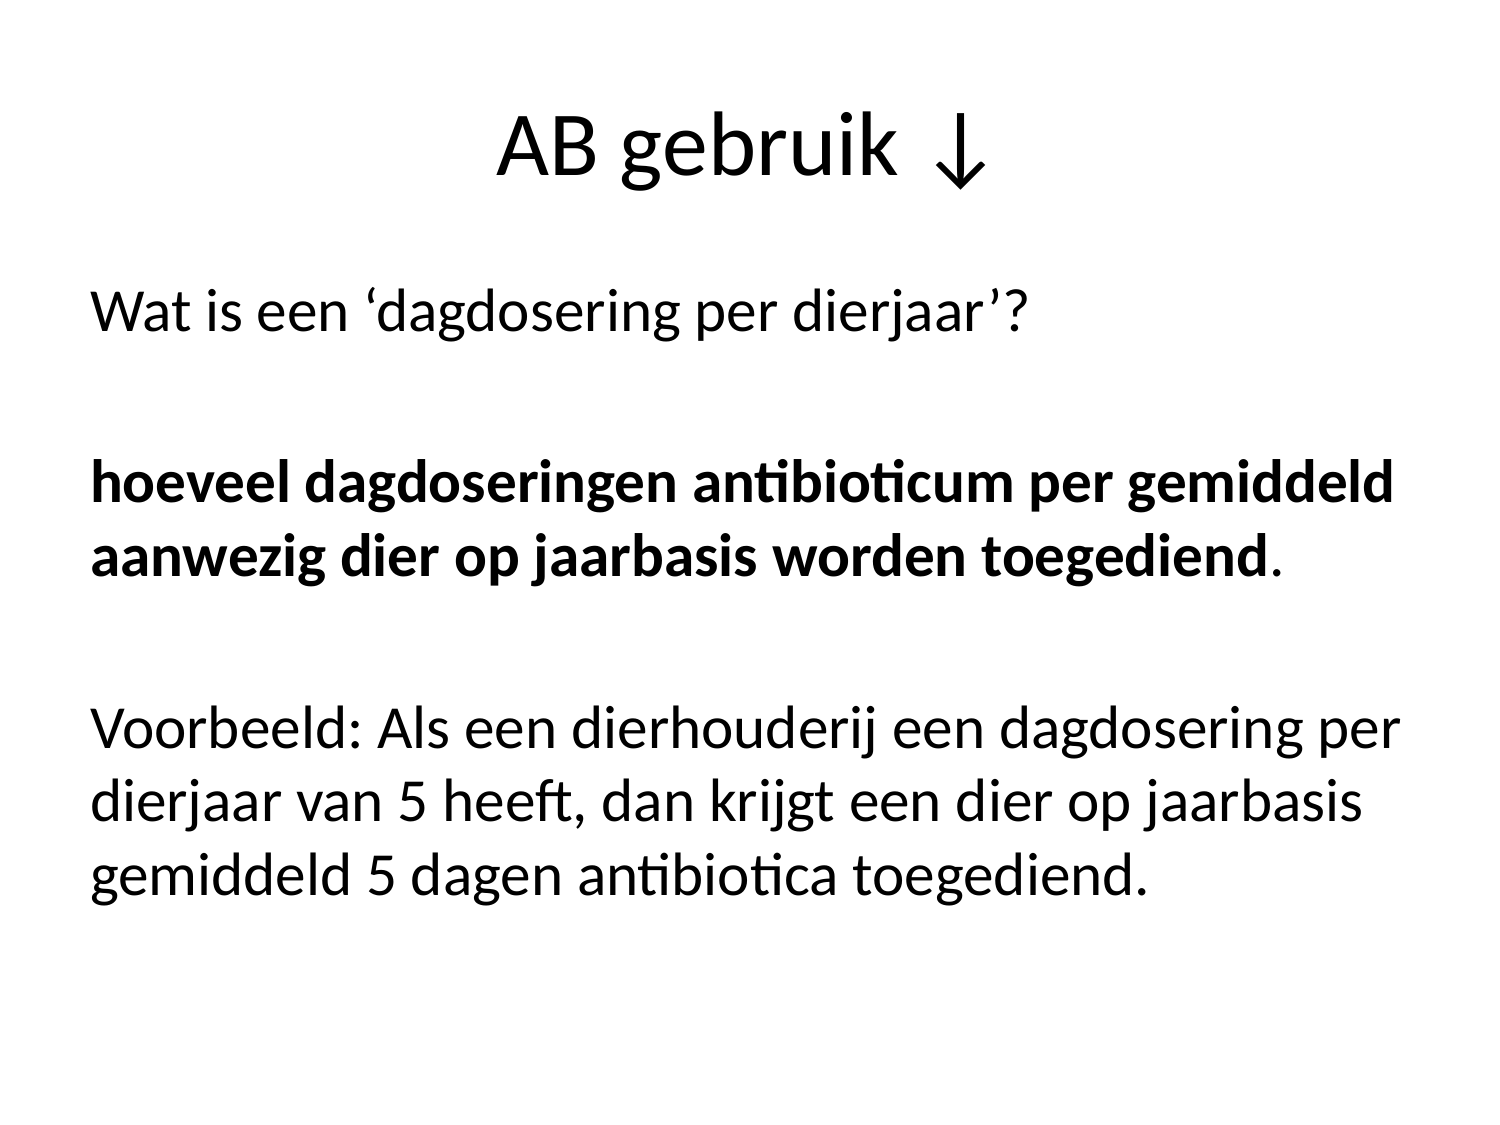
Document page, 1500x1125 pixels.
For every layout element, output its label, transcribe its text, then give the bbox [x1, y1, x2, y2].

list Wat is een ‘dagdosering per dierjaar’? hoeveel dagdoseringen antibioticum per gemiddeld aanwezig dier op jaarbasis worden toegediend. Voorbeeld: Als een dierhouderij een dagdosering per dierjaar van 5 heeft, dan krijgt een dier op jaarbasis gemiddeld 5 dagen antibiotica toegediend. [75, 262, 1425, 1005]
title AB gebruik ↓ [75, 45, 1425, 233]
